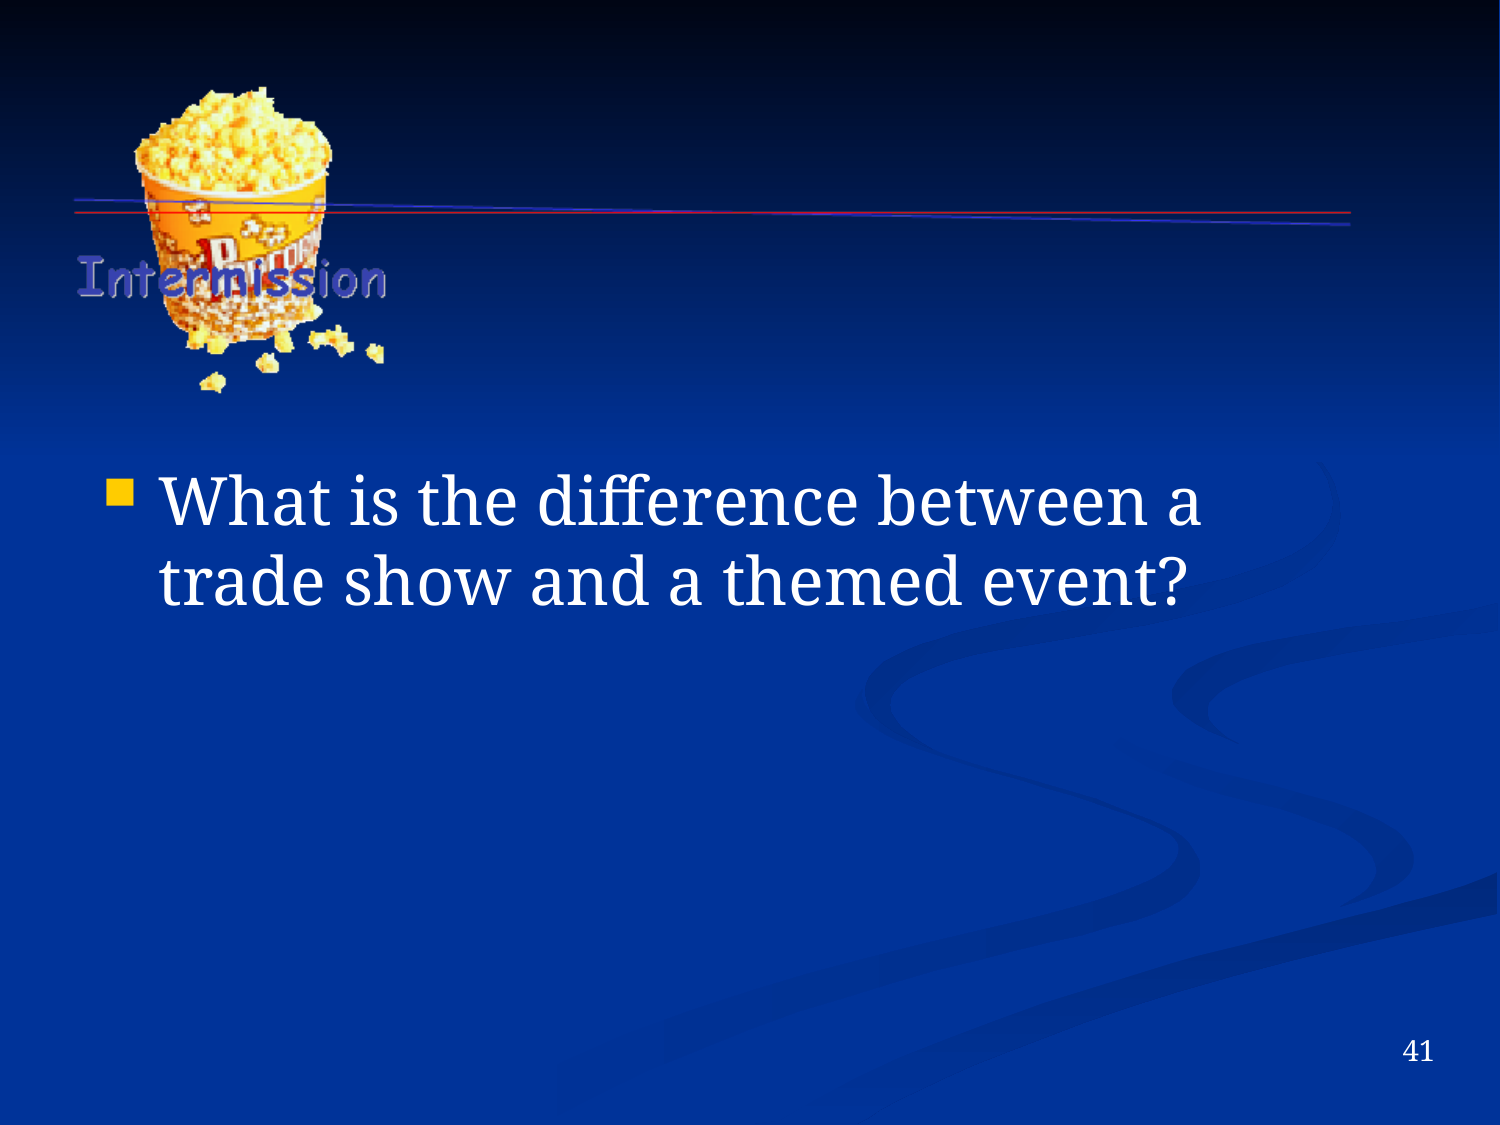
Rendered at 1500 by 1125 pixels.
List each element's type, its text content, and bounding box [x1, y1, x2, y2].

picture [62, 74, 1352, 451]
text_box 41 [1137, 1024, 1450, 1103]
list What is the difference between a trade show and a themed event? [87, 457, 1353, 942]
